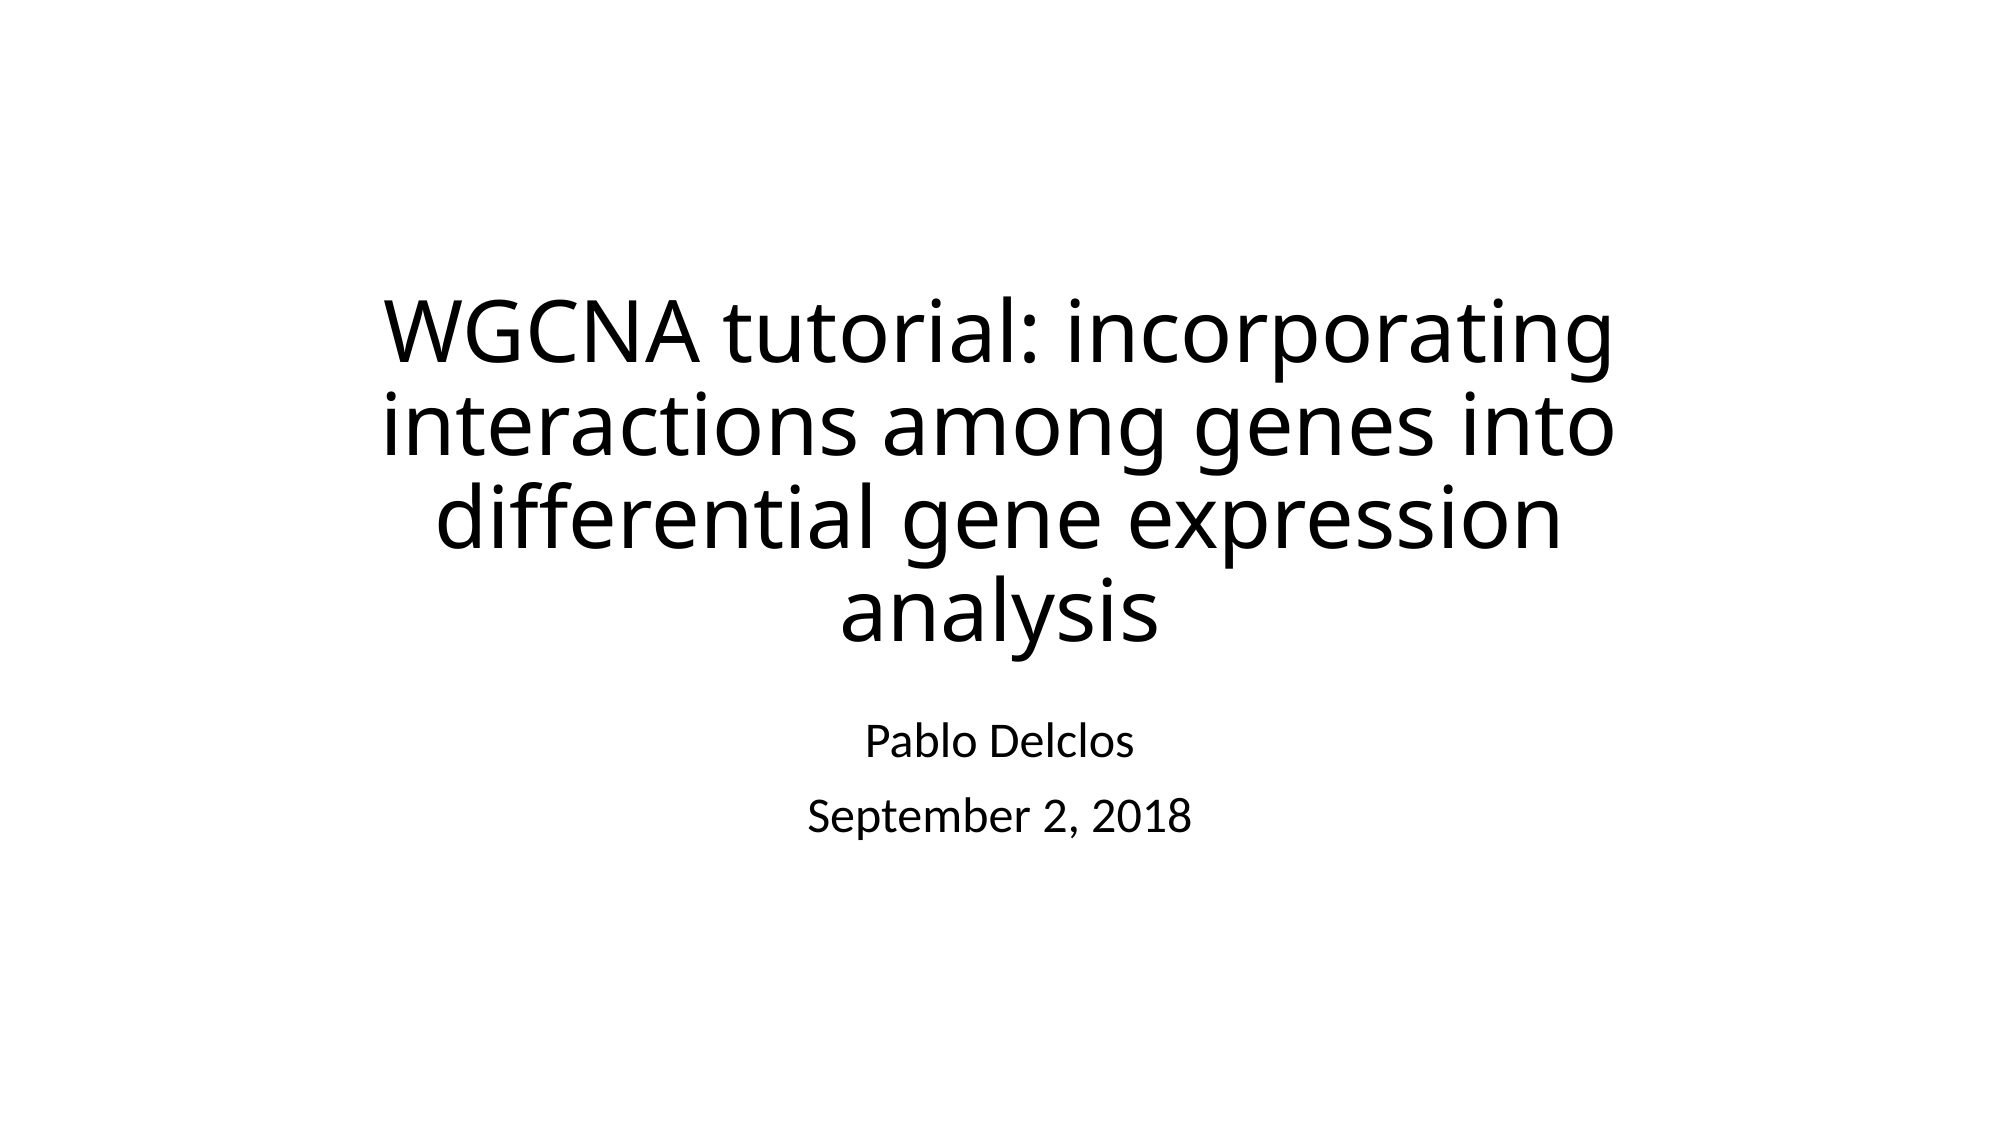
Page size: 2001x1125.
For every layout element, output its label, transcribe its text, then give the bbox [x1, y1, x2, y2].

subtitle Pablo Delclos September 2, 2018 [249, 706, 1750, 979]
title WGCNA tutorial: incorporating interactions among genes into differential gene expression analysis [249, 276, 1750, 668]
